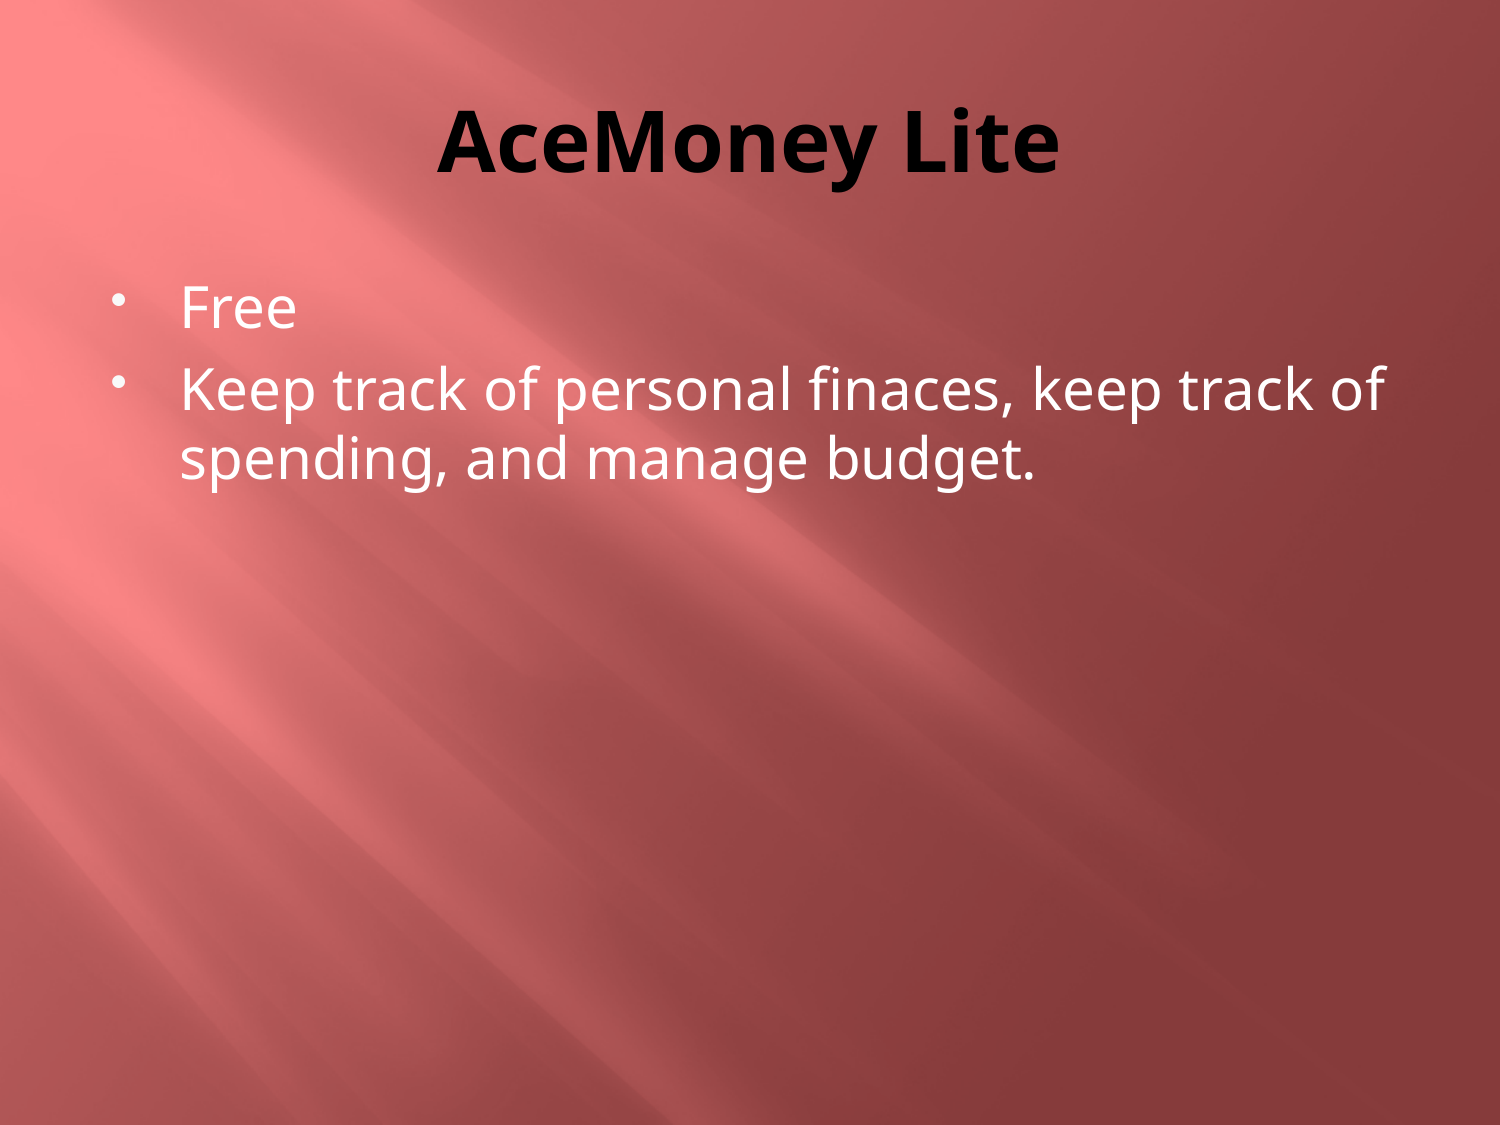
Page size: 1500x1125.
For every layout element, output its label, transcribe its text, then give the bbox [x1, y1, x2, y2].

title AceMoney Lite [75, 45, 1425, 233]
list Free Keep track of personal finaces, keep track of spending, and manage budget. [75, 262, 1425, 1035]
